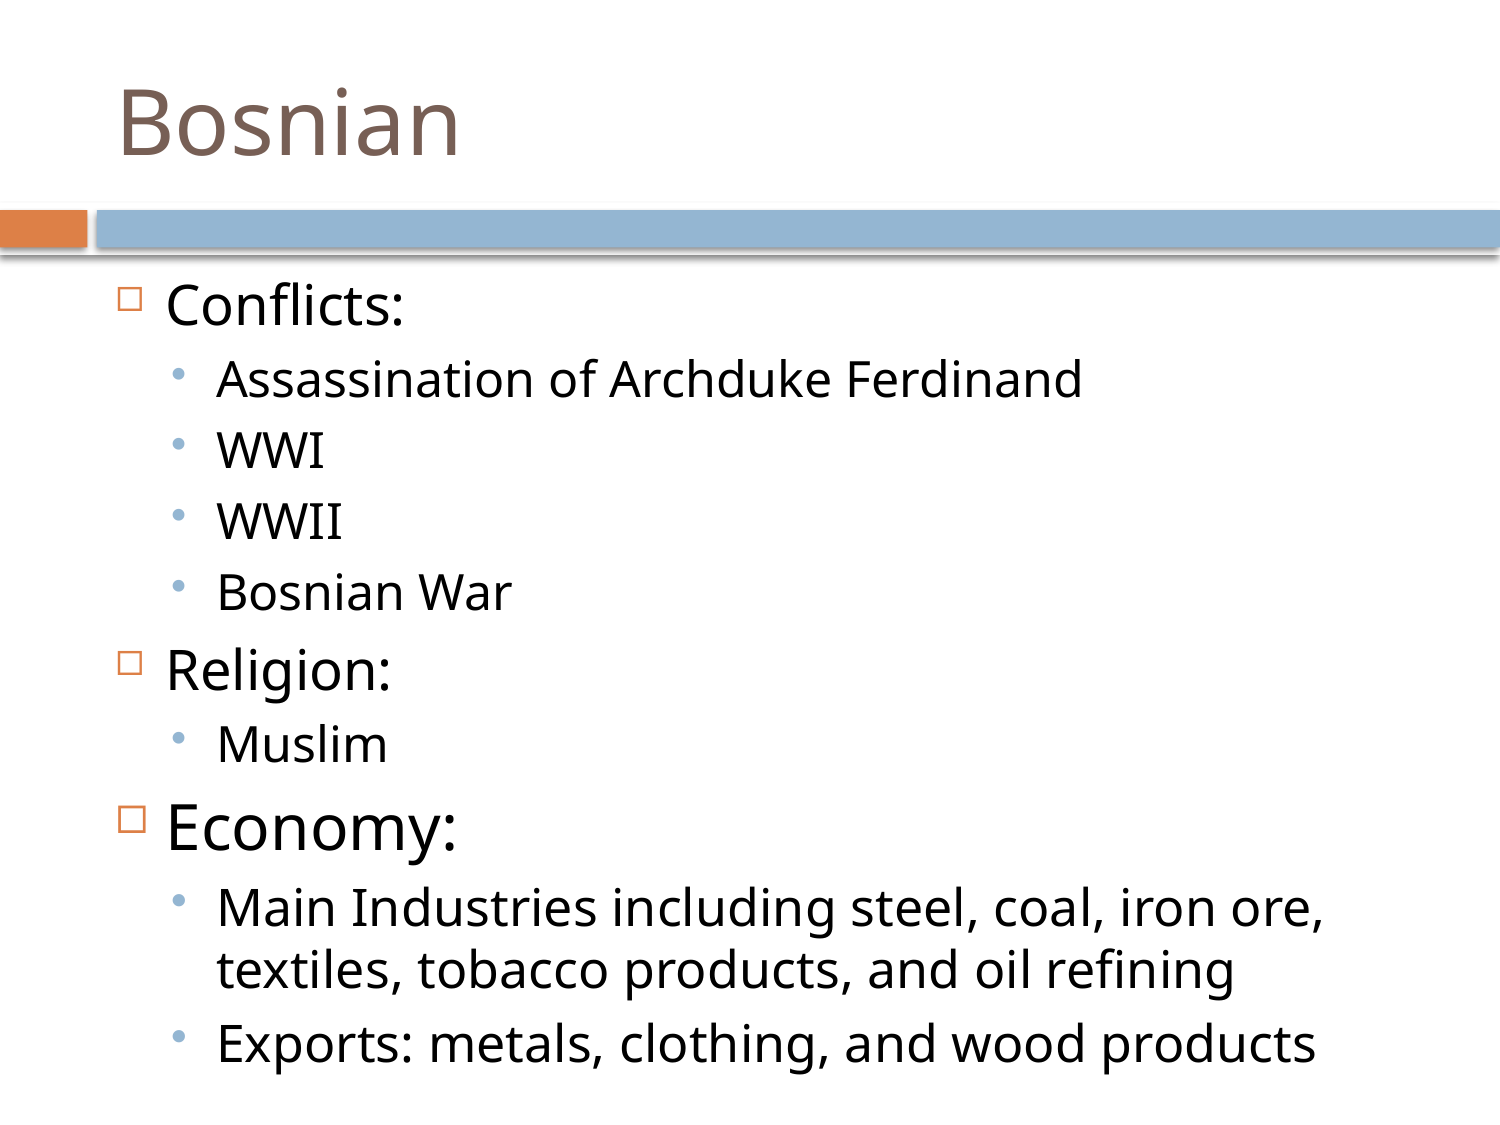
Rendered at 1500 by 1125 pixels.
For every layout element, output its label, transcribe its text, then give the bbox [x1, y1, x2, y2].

list Conflicts: Assassination of Archduke Ferdinand WWI WWII Bosnian War Religion: Muslim Economy: Main Industries including steel, coal, iron ore, textiles, tobacco products, and oil refining Exports: metals, clothing, and wood products [100, 262, 1438, 1088]
title Bosnian [100, 37, 1438, 200]
